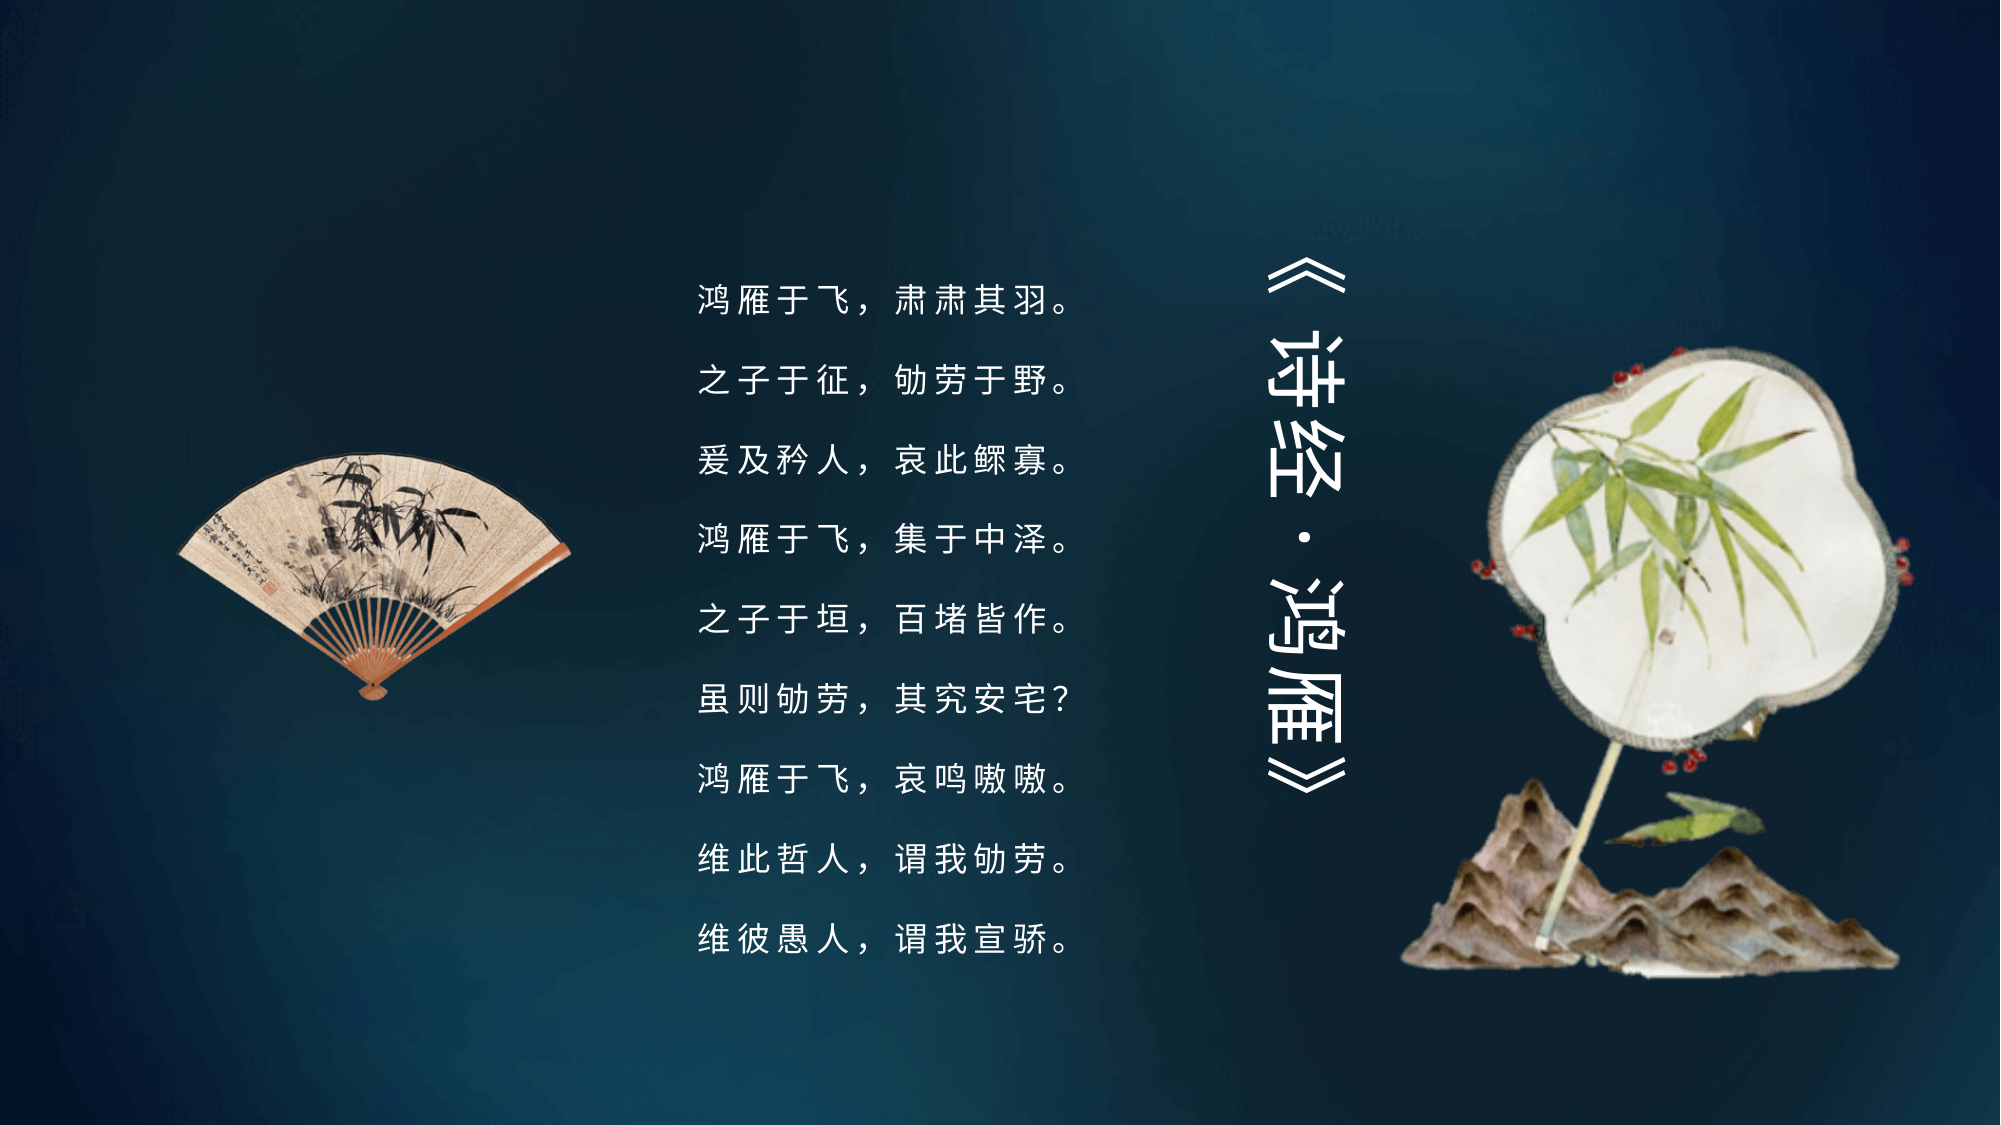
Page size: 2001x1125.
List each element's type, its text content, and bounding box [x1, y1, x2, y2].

text_box 《 诗经·鸿雁》 [1235, 198, 1367, 816]
picture [0, 0, 2000, 1125]
text_box 鸿雁于飞，肃肃其羽。 之子于征，劬劳于野。 爰及矜人，哀此鳏寡。 鸿雁于飞，集于中泽。 之子于垣，百堵皆作。 虽则劬劳，其究安宅？ 鸿雁于飞，哀鸣嗷嗷。 维此哲人，谓我劬劳。 维彼愚人，谓我宣骄。 [610, 231, 1174, 966]
